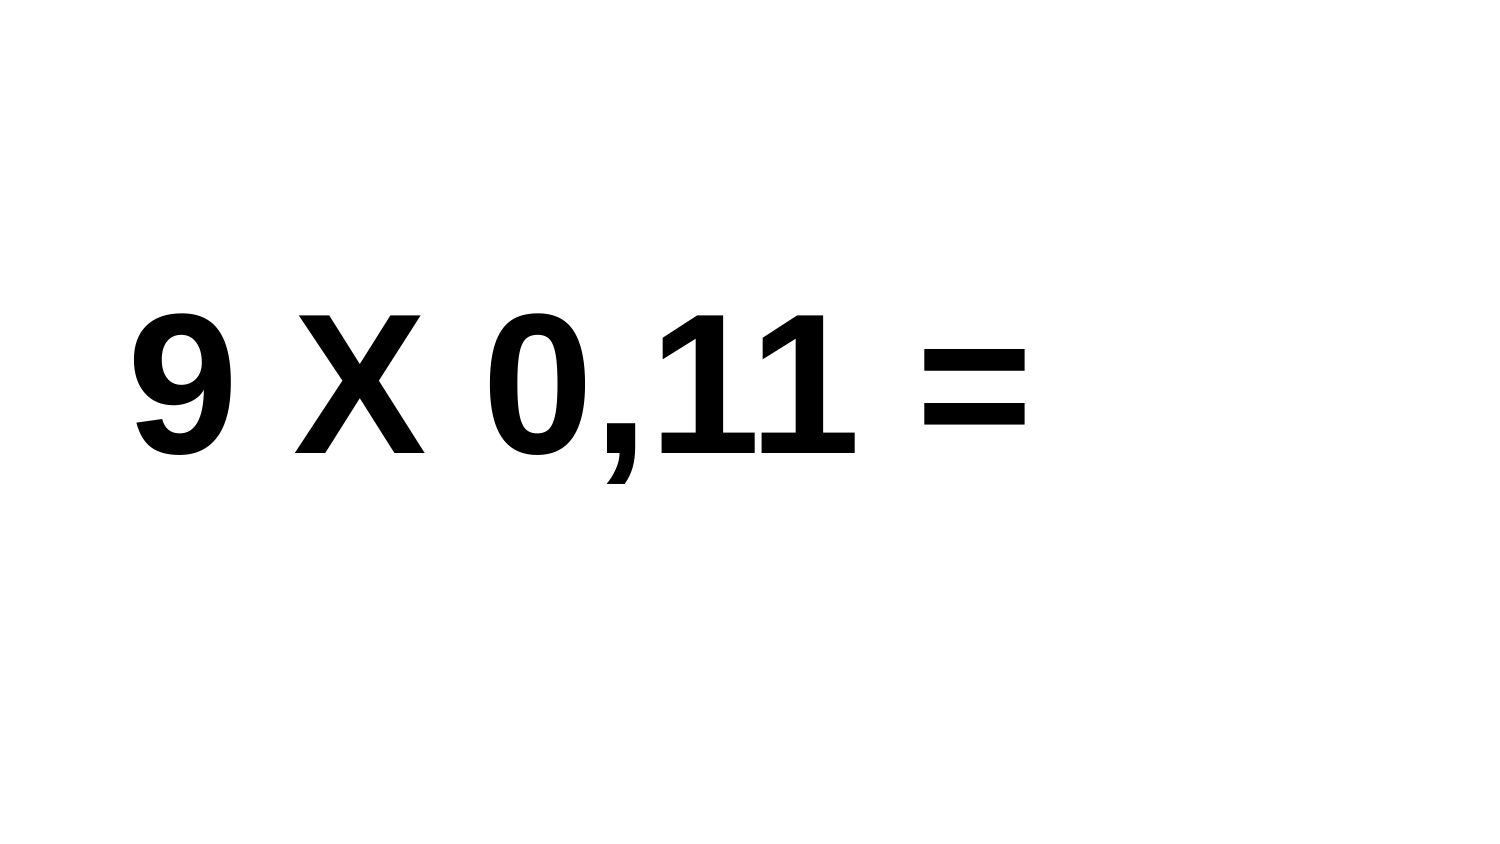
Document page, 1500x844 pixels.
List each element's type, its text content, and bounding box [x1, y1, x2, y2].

text_box 9 X 0,11 = [112, 318, 1388, 509]
